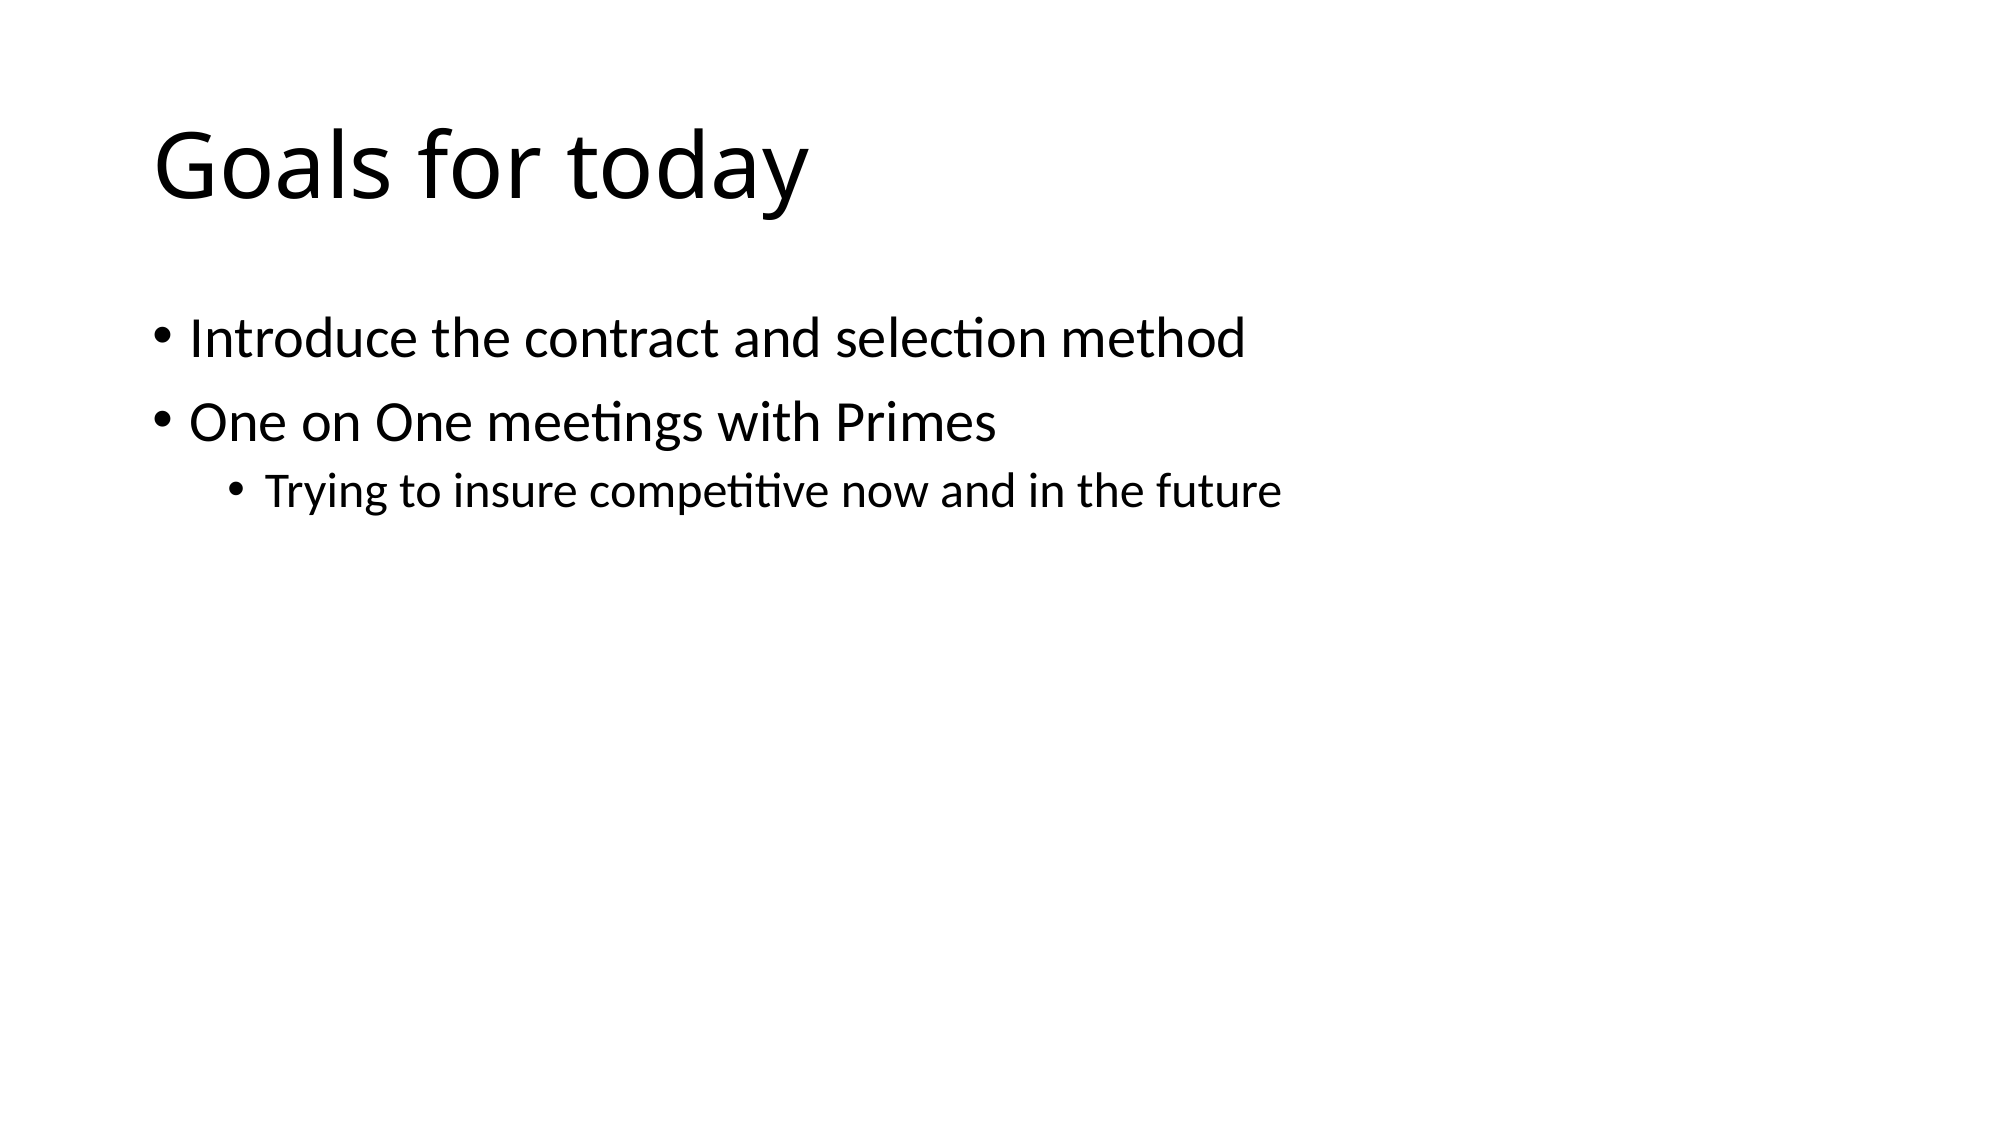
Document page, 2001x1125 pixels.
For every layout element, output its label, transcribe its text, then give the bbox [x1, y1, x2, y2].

title Goals for today [137, 59, 1863, 278]
list Introduce the contract and selection method One on One meetings with Primes Trying to insure competitive now and in the future [137, 299, 1863, 1014]
